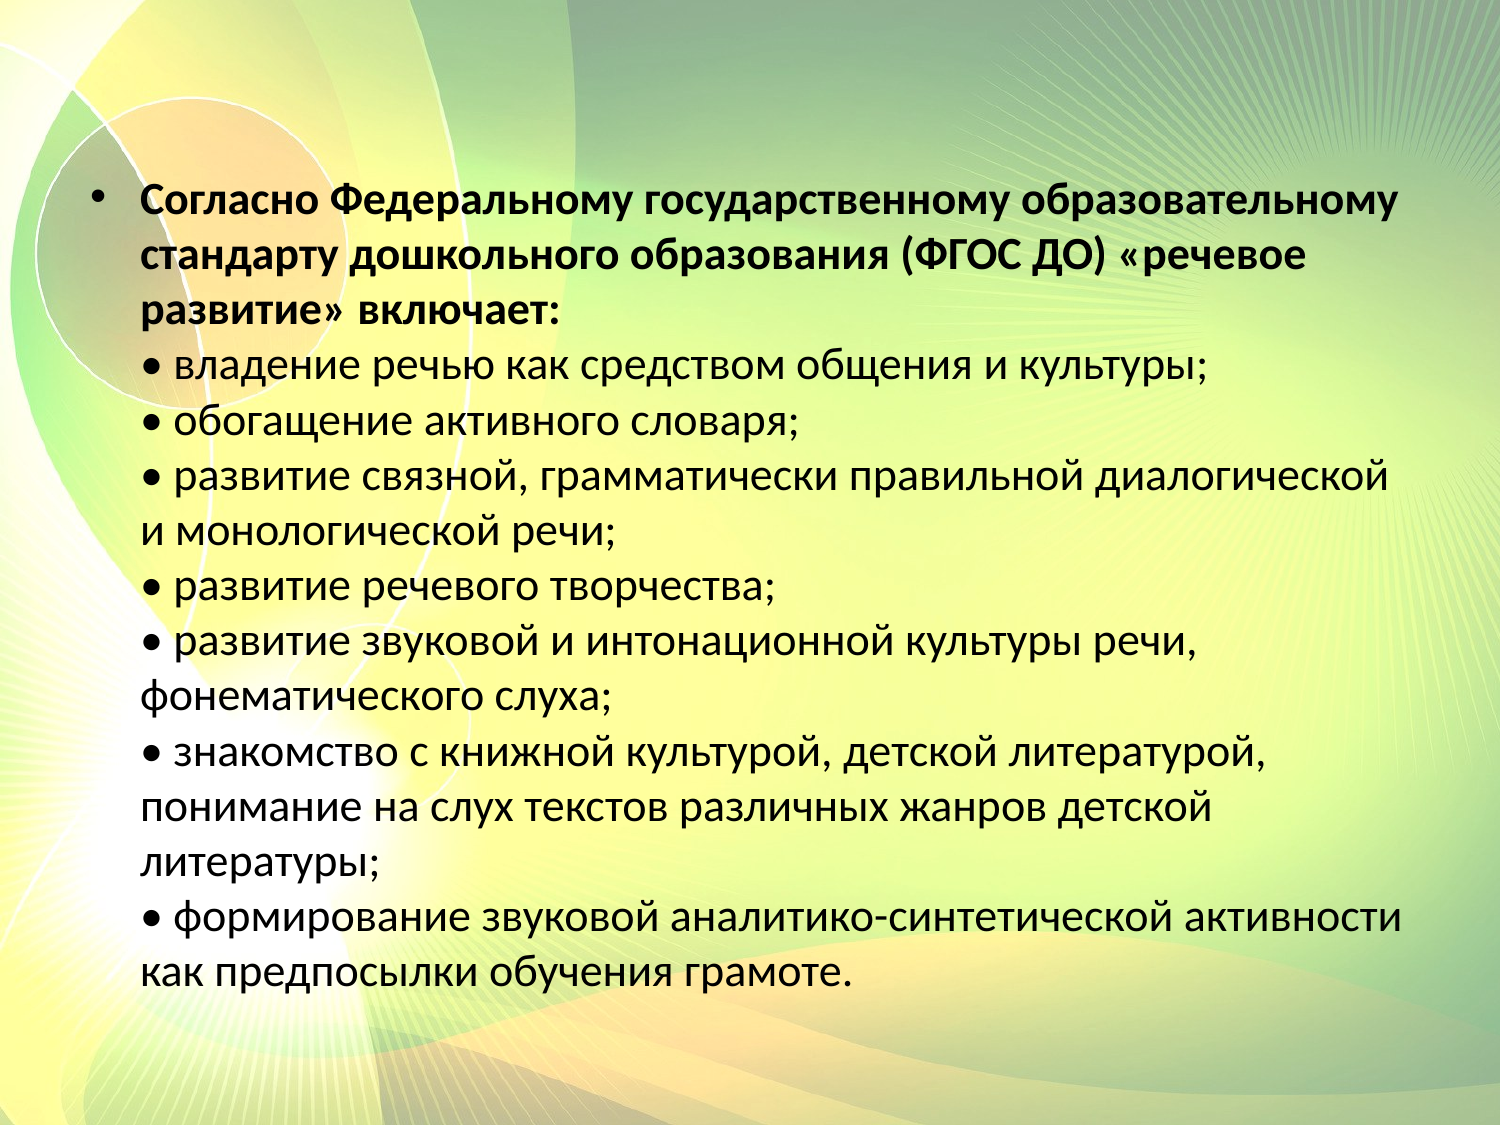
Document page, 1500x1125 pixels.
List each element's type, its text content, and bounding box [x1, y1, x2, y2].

list Согласно Федеральному государственному образовательному стандарту дошкольного образования (ФГОС ДО) «речевое развитие» включает: • владение речью как средством общения и культуры; • обогащение активного словаря; • развитие связной, грамматически правильной диалогической и монологической речи; • развитие речевого творчества; • развитие звуковой и интонационной культуры речи, фонематического слуха; • знакомство с книжной культурой, детской литературой, понимание на слух текстов различных жанров детской литературы; • формирование звуковой аналитико-синтетической активности как предпосылки обучения грамоте. [75, 160, 1425, 1005]
picture [0, 0, 1500, 1125]
